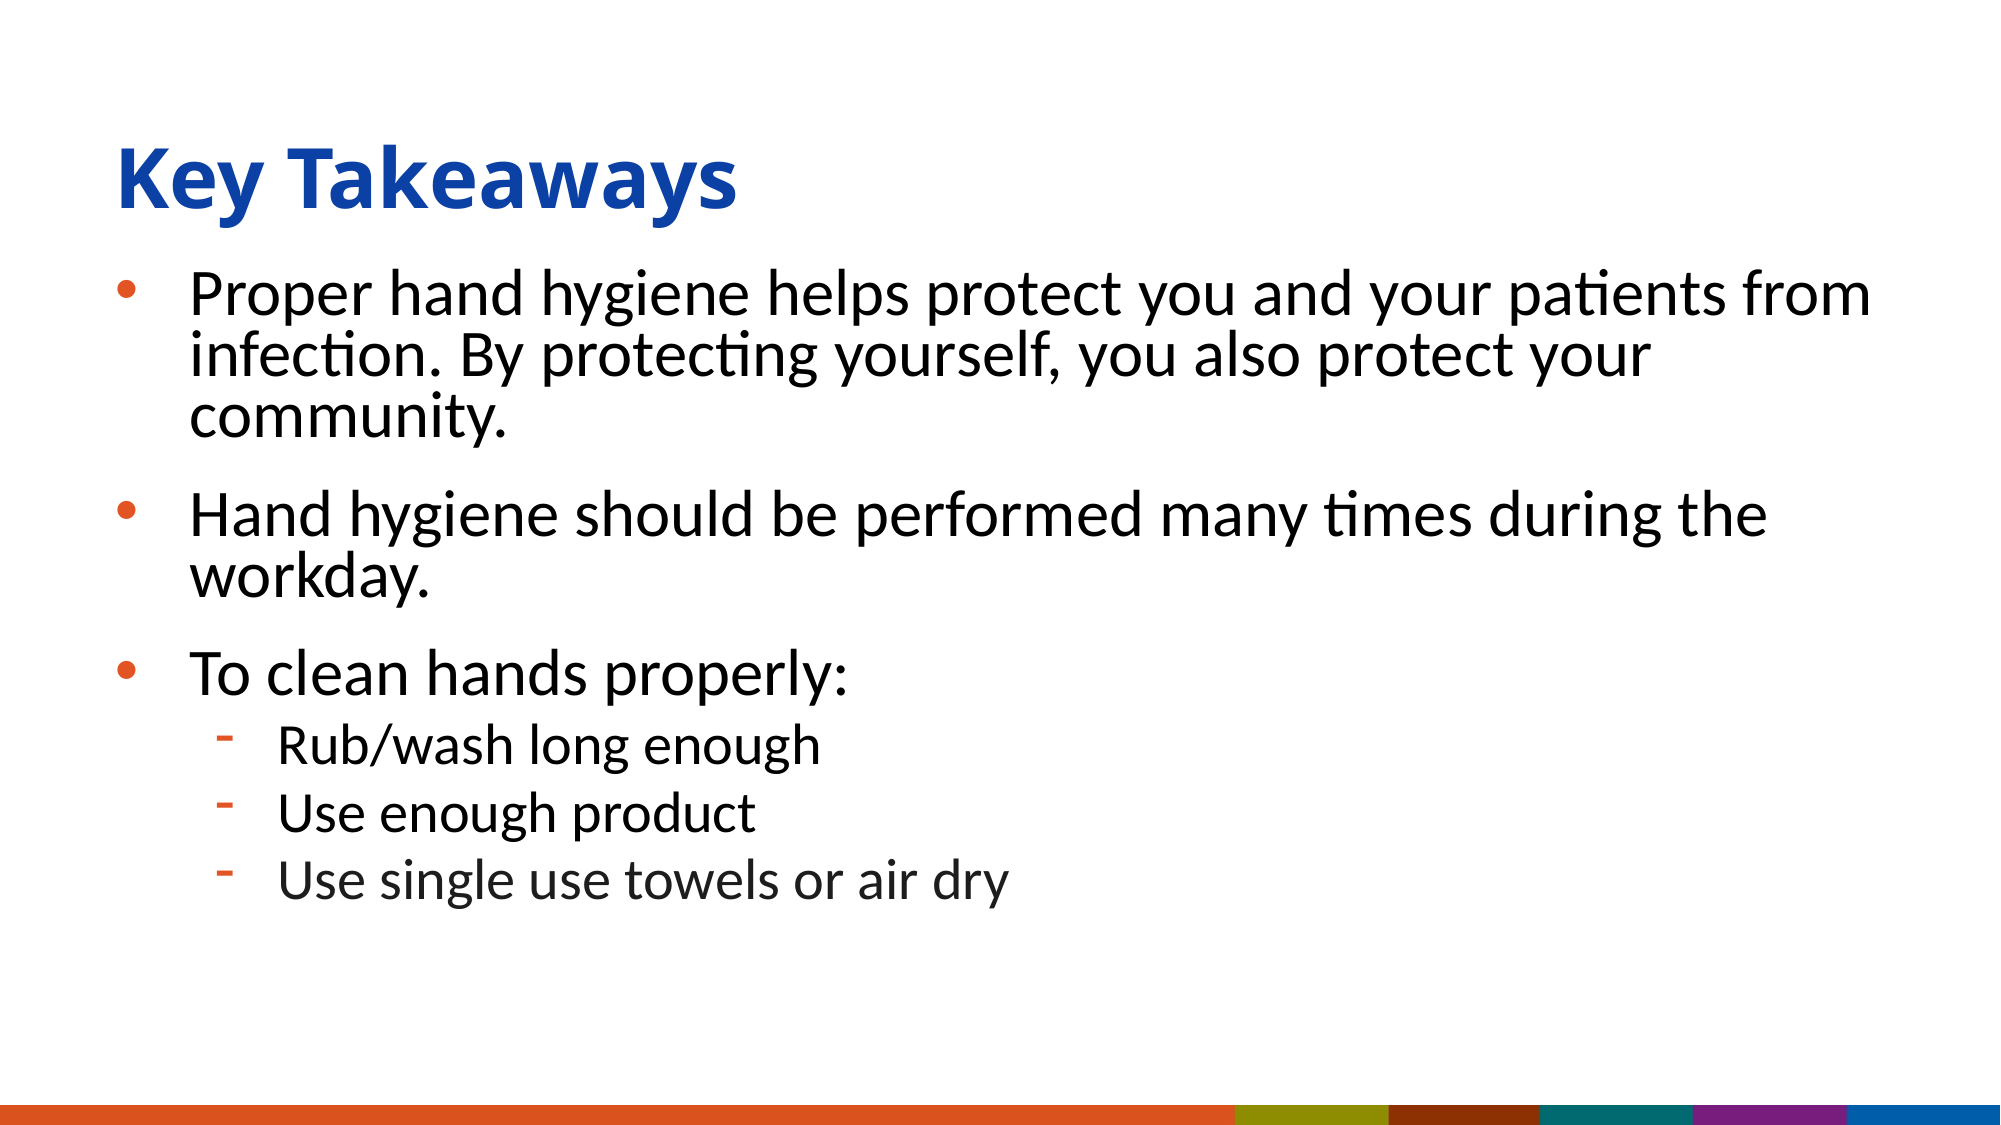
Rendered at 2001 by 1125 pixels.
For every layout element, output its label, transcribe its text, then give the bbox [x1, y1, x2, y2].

title Key Takeaways [99, 45, 1900, 233]
list Proper hand hygiene helps protect you and your patients from infection. By protecting yourself, you also protect your community. Hand hygiene should be performed many times during the workday. To clean hands properly: Rub/wash long enough Use enough product Use single use towels or air dry [99, 260, 1900, 985]
picture [0, 1105, 2000, 1125]
